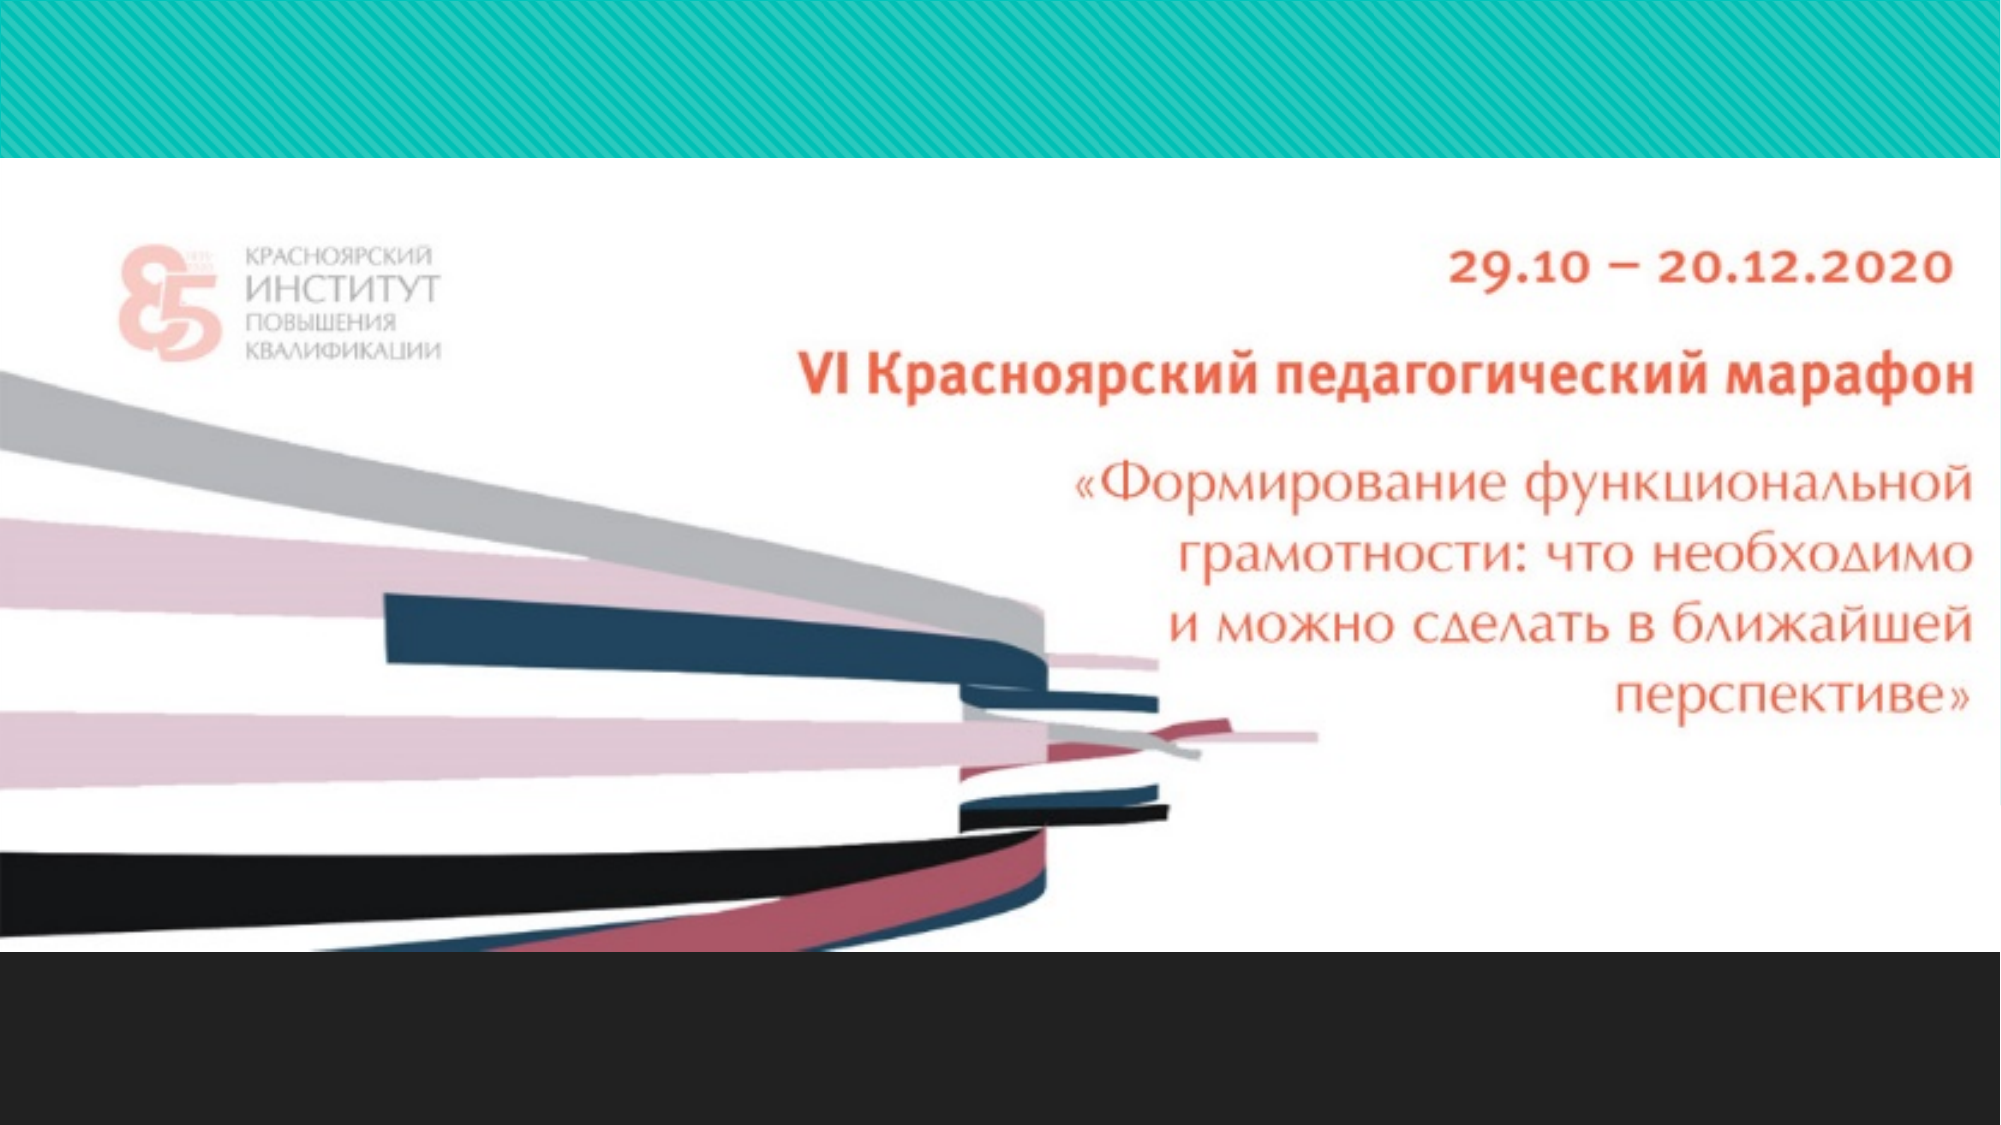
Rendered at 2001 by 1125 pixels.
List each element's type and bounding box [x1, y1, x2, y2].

picture [0, 158, 2000, 952]
